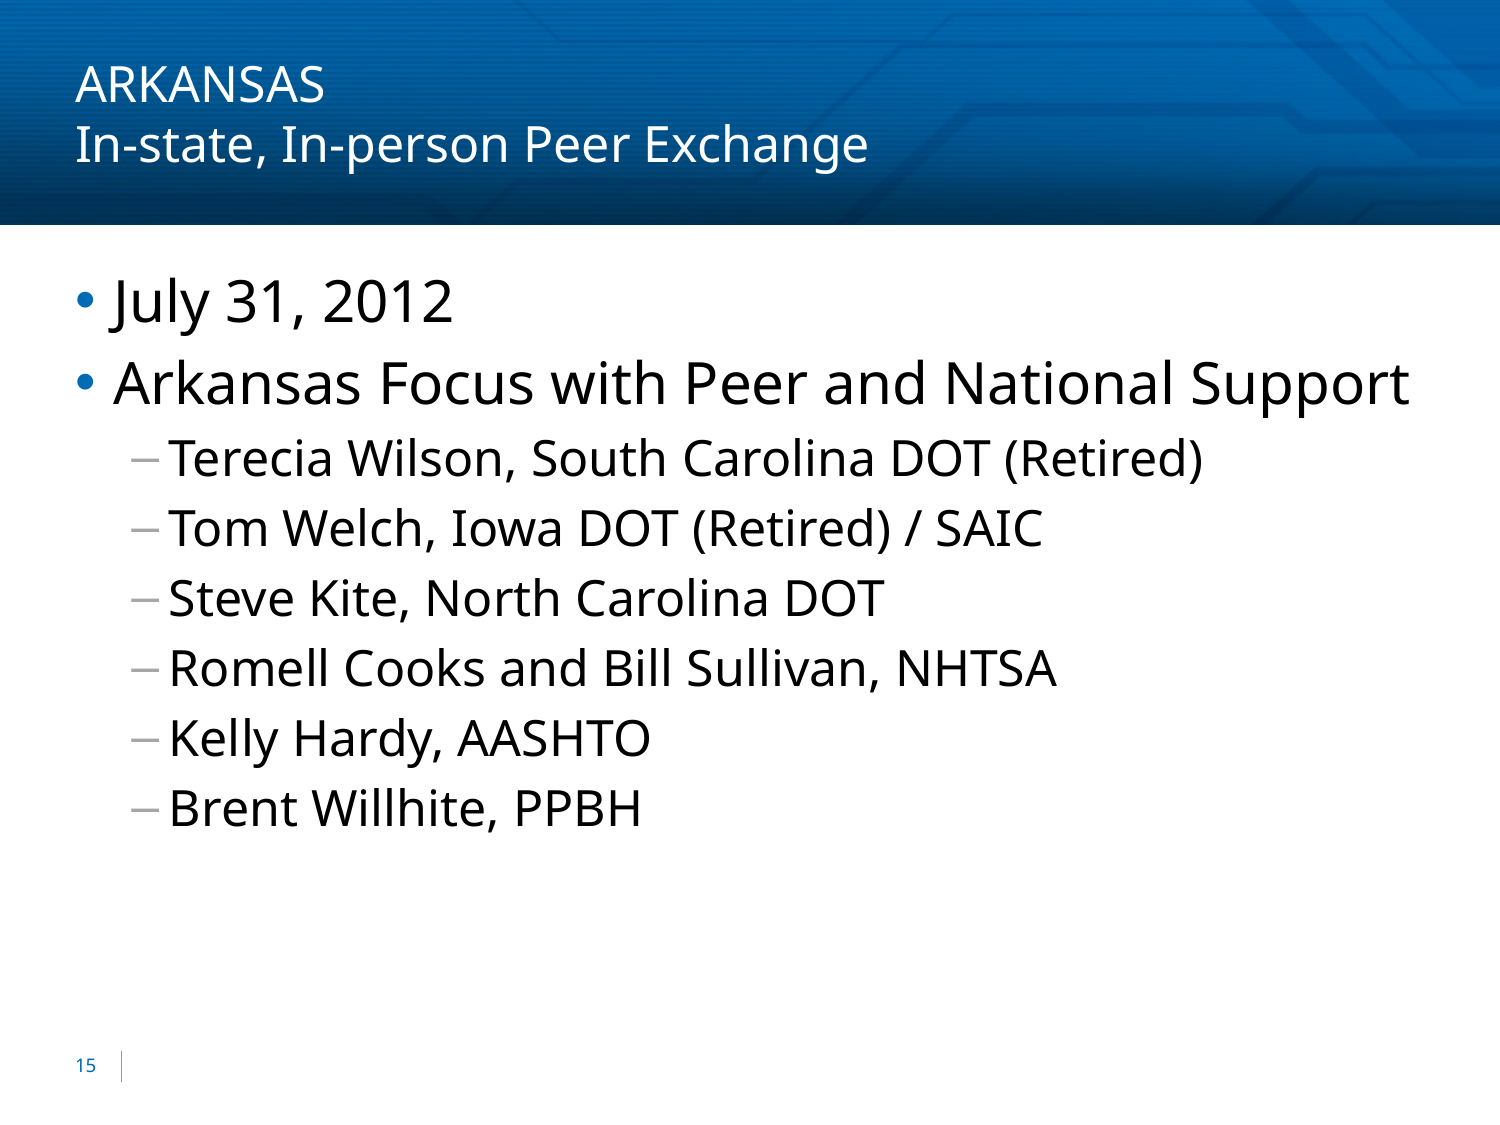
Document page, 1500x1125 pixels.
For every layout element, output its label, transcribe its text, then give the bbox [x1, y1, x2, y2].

picture [0, 0, 1500, 225]
title ARKANSAS In-state, In-person Peer Exchange [75, 46, 1435, 179]
slide_number 15 [75, 1053, 135, 1080]
list July 31, 2012 Arkansas Focus with Peer and National Support Terecia Wilson, South Carolina DOT (Retired) Tom Welch, Iowa DOT (Retired) / SAIC Steve Kite, North Carolina DOT Romell Cooks and Bill Sullivan, NHTSA Kelly Hardy, AASHTO Brent Willhite, PPBH [75, 264, 1465, 1084]
